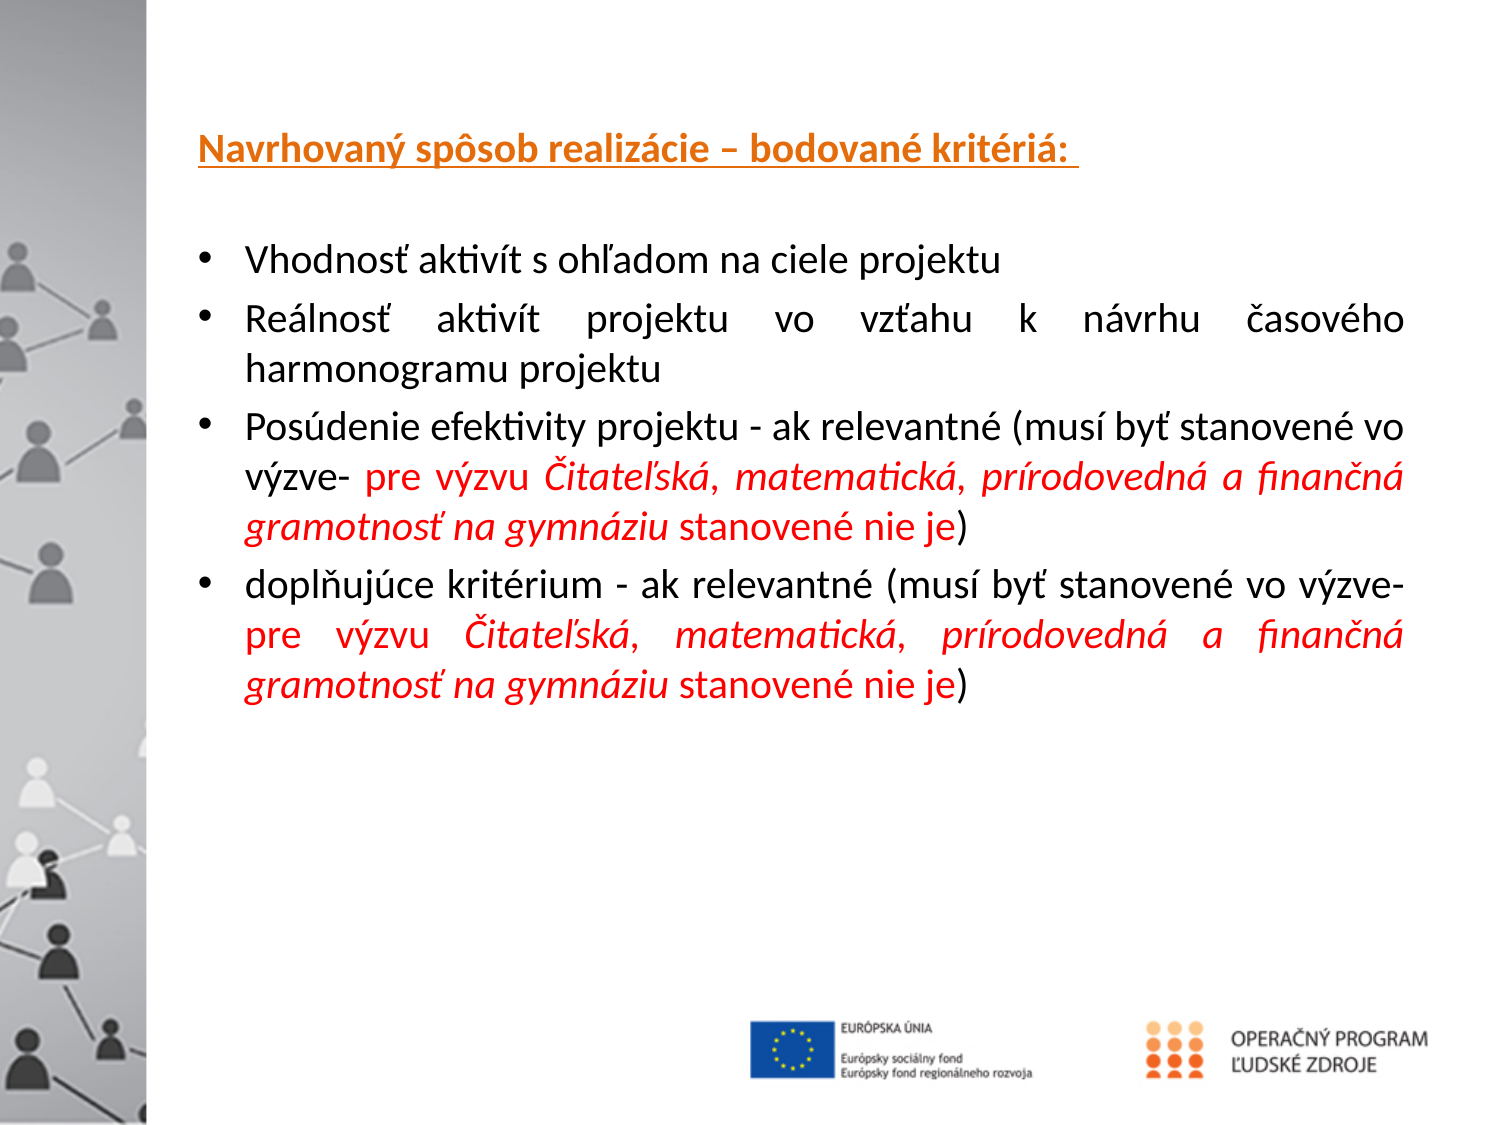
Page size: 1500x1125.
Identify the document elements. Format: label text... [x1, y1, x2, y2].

list Navrhovaný spôsob realizácie – bodované kritériá: Vhodnosť aktivít s ohľadom na ciele projektu Reálnosť aktivít projektu vo vzťahu k návrhu časového harmonogramu projektu Posúdenie efektivity projektu - ak relevantné (musí byť stanovené vo výzve- pre výzvu Čitateľská, matematická, prírodovedná a finančná gramotnosť na gymnáziu stanovené nie je) doplňujúce kritérium - ak relevantné (musí byť stanovené vo výzve- pre výzvu Čitateľská, matematická, prírodovedná a finančná gramotnosť na gymnáziu stanovené nie je) [182, 113, 1421, 988]
picture [0, 0, 1500, 1125]
